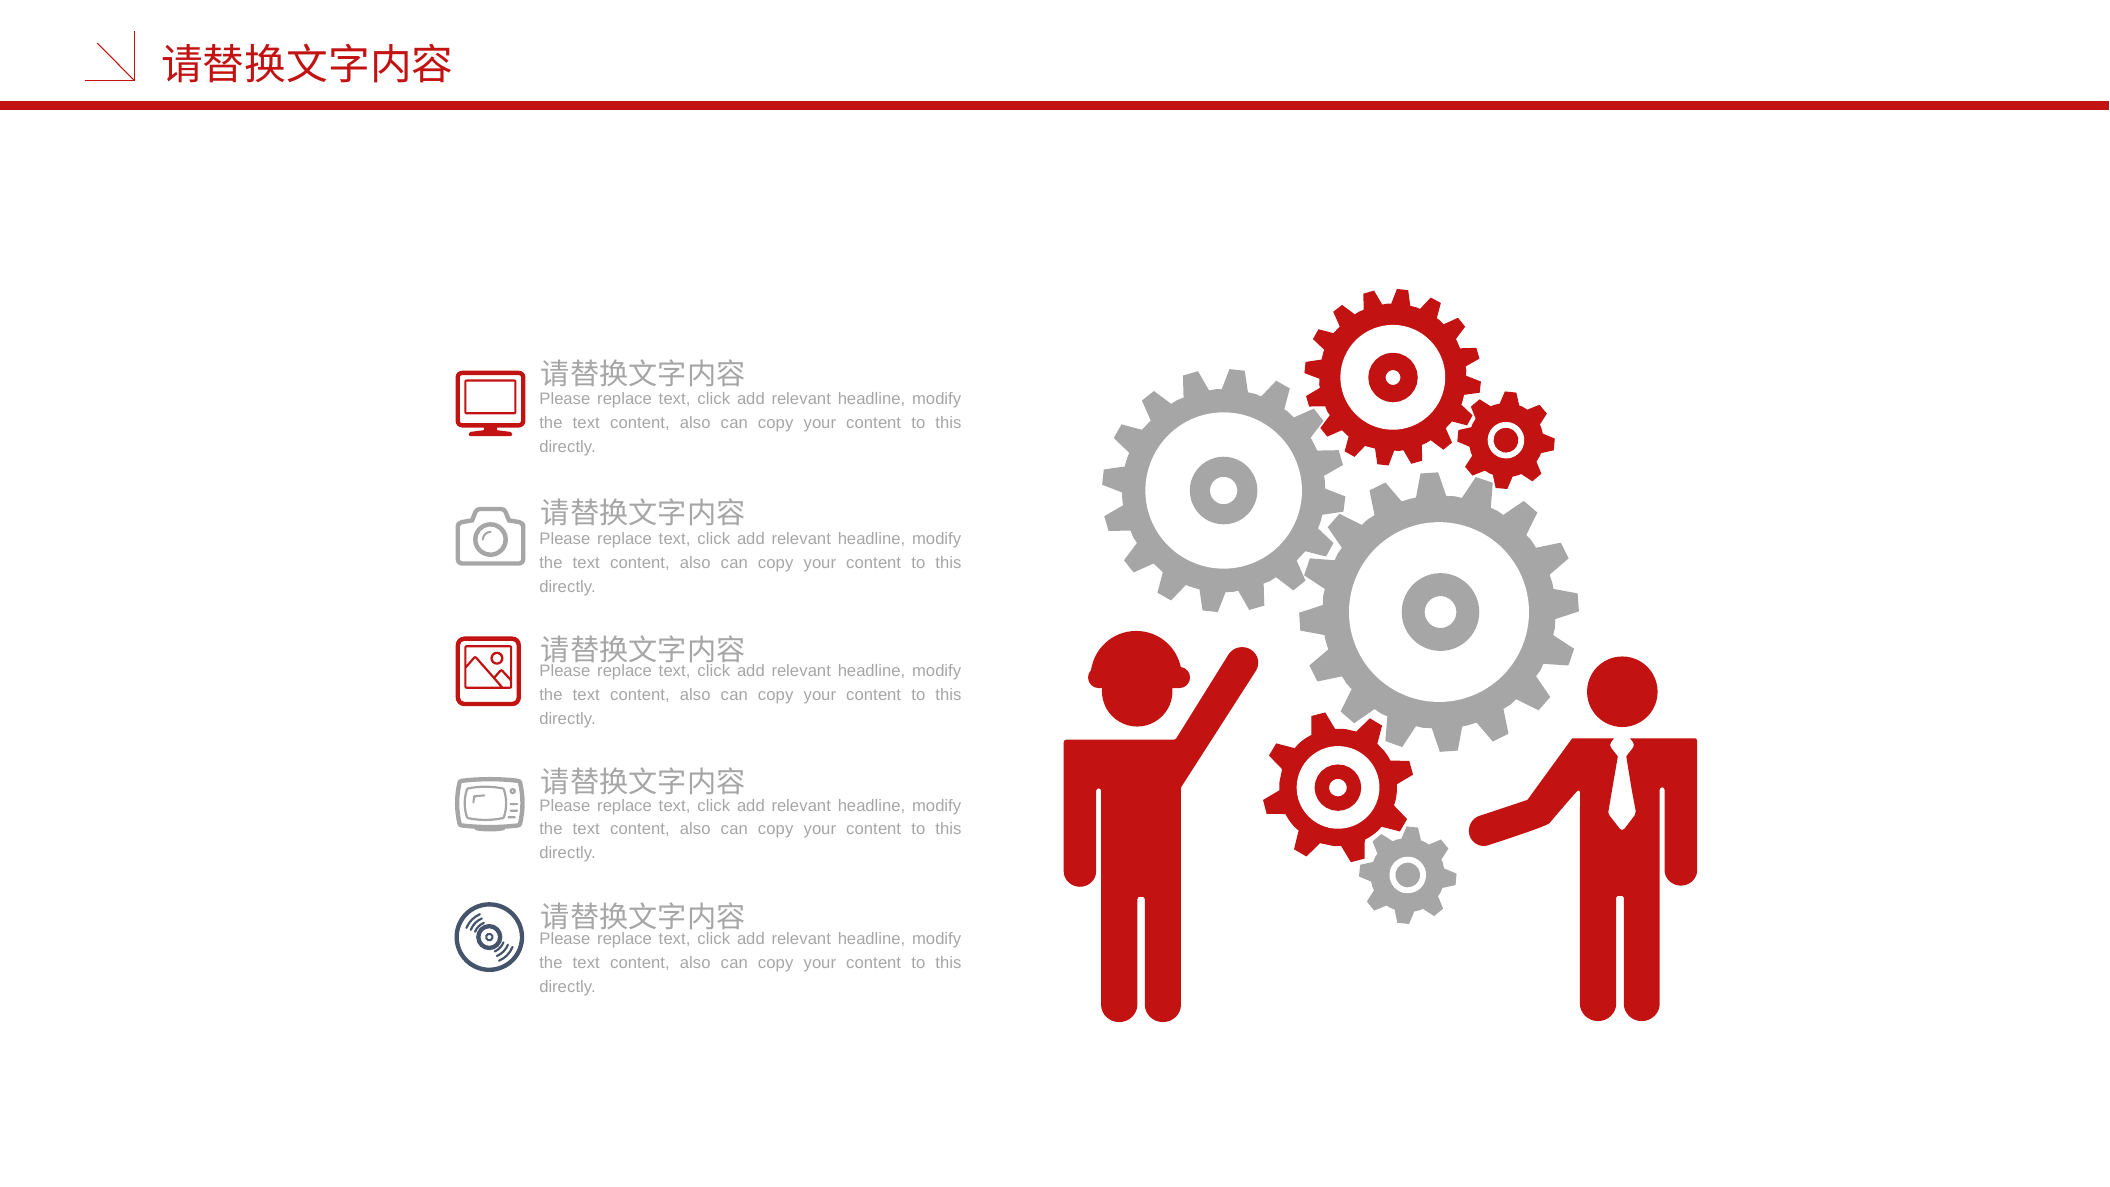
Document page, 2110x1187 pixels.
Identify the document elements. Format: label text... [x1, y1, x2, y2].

text_box [1145, 412, 1302, 569]
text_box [1468, 656, 1698, 1022]
text_box [1304, 288, 1481, 466]
text_box [1340, 324, 1446, 430]
text_box [1296, 746, 1380, 829]
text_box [1063, 630, 1261, 1023]
text_box [1487, 421, 1525, 459]
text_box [539, 756, 963, 864]
text_box [1299, 472, 1579, 752]
text_box [1263, 712, 1414, 863]
text_box [1348, 522, 1530, 702]
text_box [1376, 361, 1410, 394]
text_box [455, 636, 522, 707]
text_box [1457, 391, 1555, 489]
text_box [455, 370, 526, 437]
text_box [1413, 584, 1468, 640]
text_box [539, 624, 963, 729]
text_box [1389, 856, 1427, 894]
text_box [1102, 369, 1346, 613]
text_box 请替换文字内容 [145, 22, 500, 94]
text_box [1358, 826, 1457, 924]
text_box [1199, 466, 1248, 515]
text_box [539, 348, 963, 457]
text_box [1321, 771, 1355, 804]
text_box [539, 891, 963, 997]
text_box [539, 487, 963, 597]
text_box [454, 776, 525, 832]
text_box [455, 506, 526, 566]
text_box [454, 902, 525, 973]
